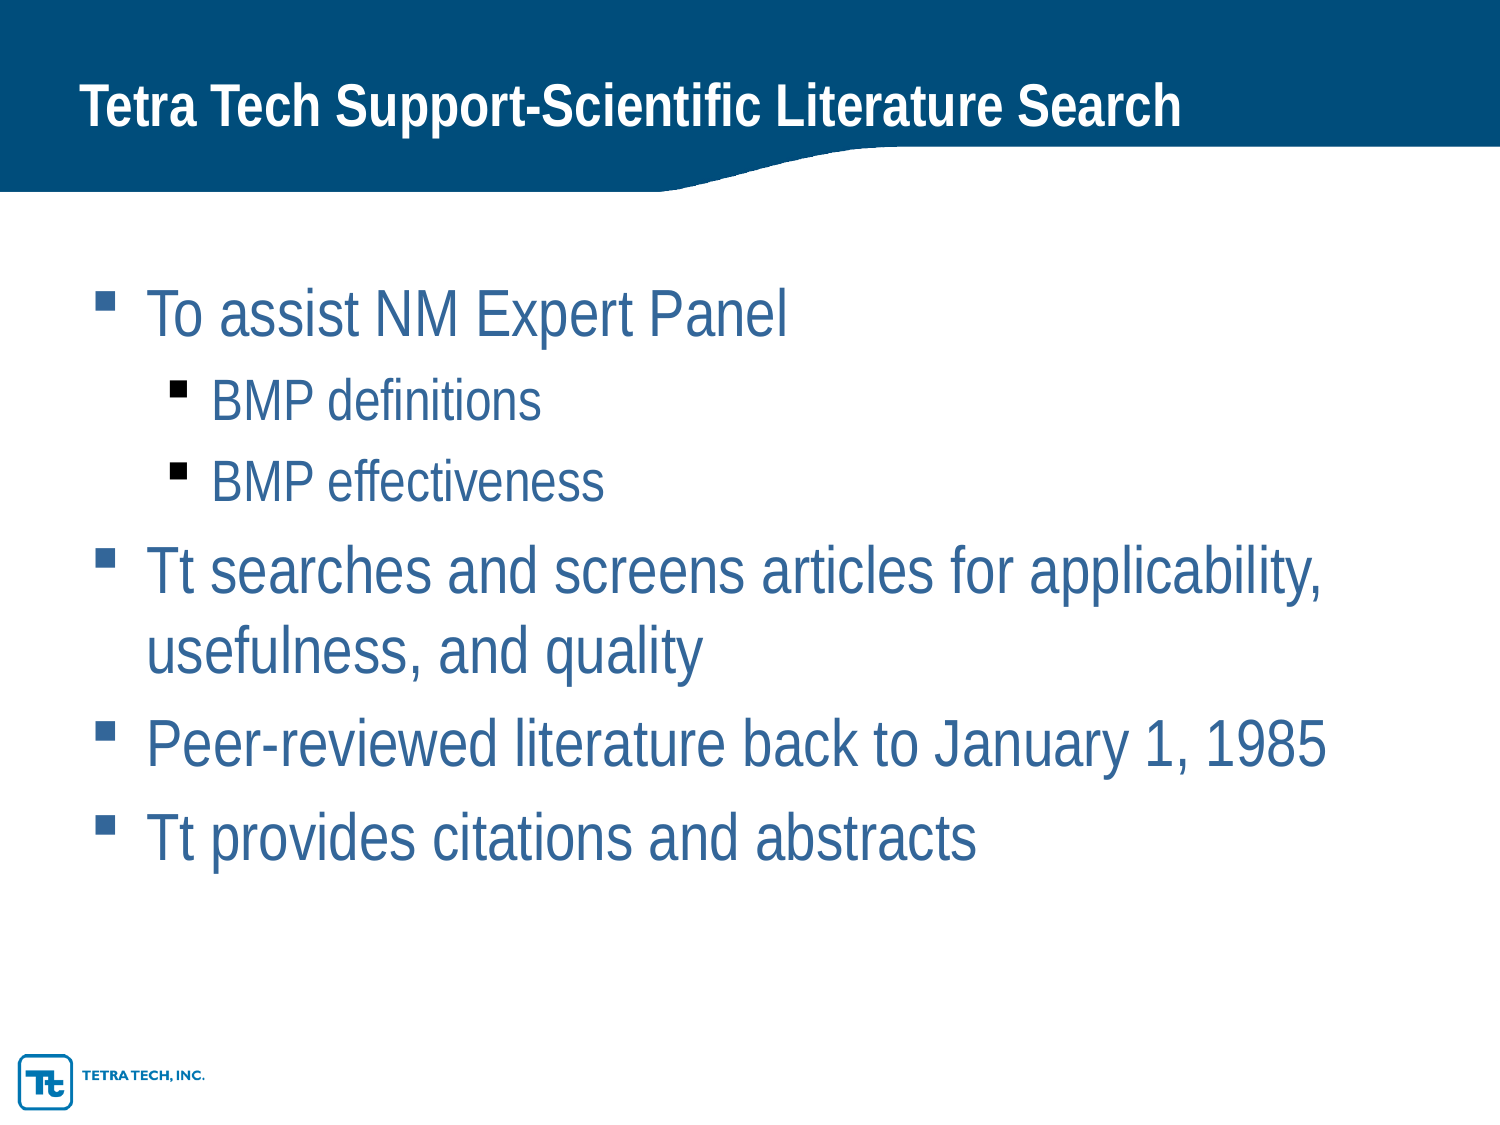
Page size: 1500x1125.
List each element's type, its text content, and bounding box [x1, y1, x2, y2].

list To assist NM Expert Panel BMP definitions BMP effectiveness Tt searches and screens articles for applicability, usefulness, and quality Peer-reviewed literature back to January 1, 1985 Tt provides citations and abstracts [74, 262, 1426, 1006]
picture [0, 0, 1500, 1000]
title Tetra Tech Support-Scientific Literature Search [63, 34, 1359, 171]
picture [16, 1050, 205, 1114]
